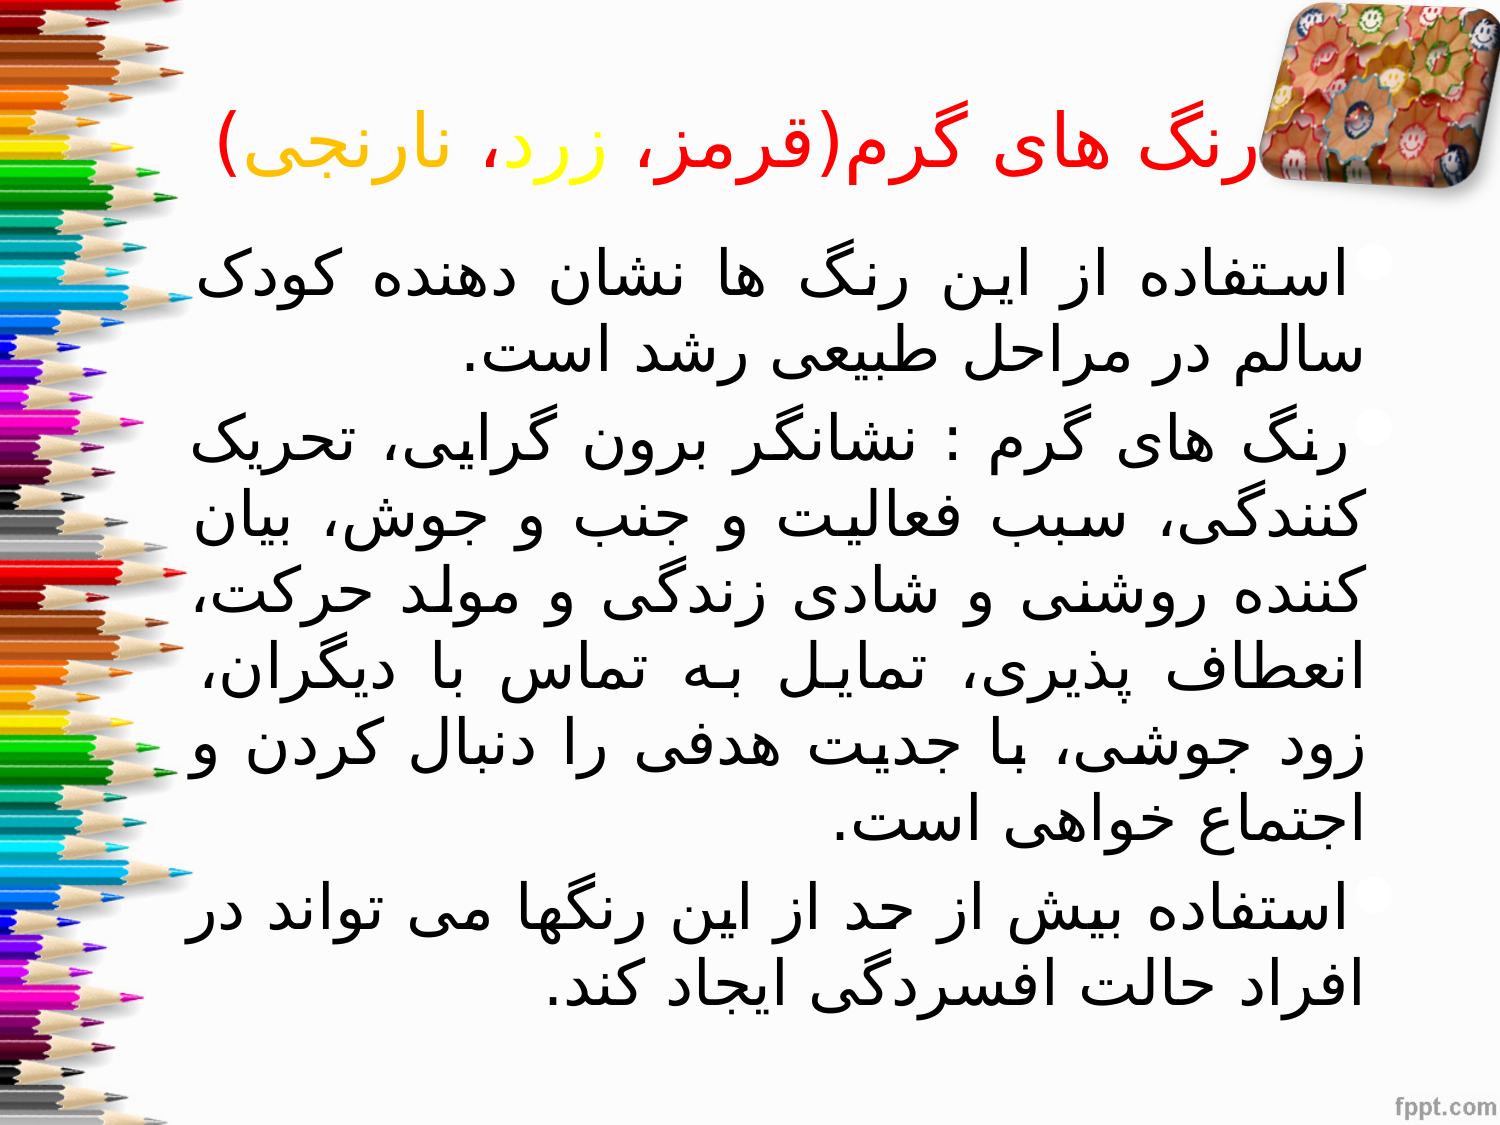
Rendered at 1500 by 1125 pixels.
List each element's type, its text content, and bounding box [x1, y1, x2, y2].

list استفاده از این رنگ ها نشان دهنده کودک سالم در مراحل طبیعی رشد است. رنگ های گرم : نشانگر برون گرایی، تحریک کنندگی، سبب فعالیت و جنب و جوش، بیان کننده روشنی و شادی زندگی و مولد حرکت، انعطاف پذیری، تمایل به تماس با دیگران، زود جوشی، با جدیت هدفی را دنبال کردن و اجتماع خواهی است. استفاده بیش از حد از این رنگها می تواند در افراد حالت افسردگی ایجاد کند. [171, 224, 1425, 1038]
title رنگ های گرم(قرمز، زرد، نارنجی)) [75, 62, 1217, 213]
picture [0, 0, 1500, 1125]
